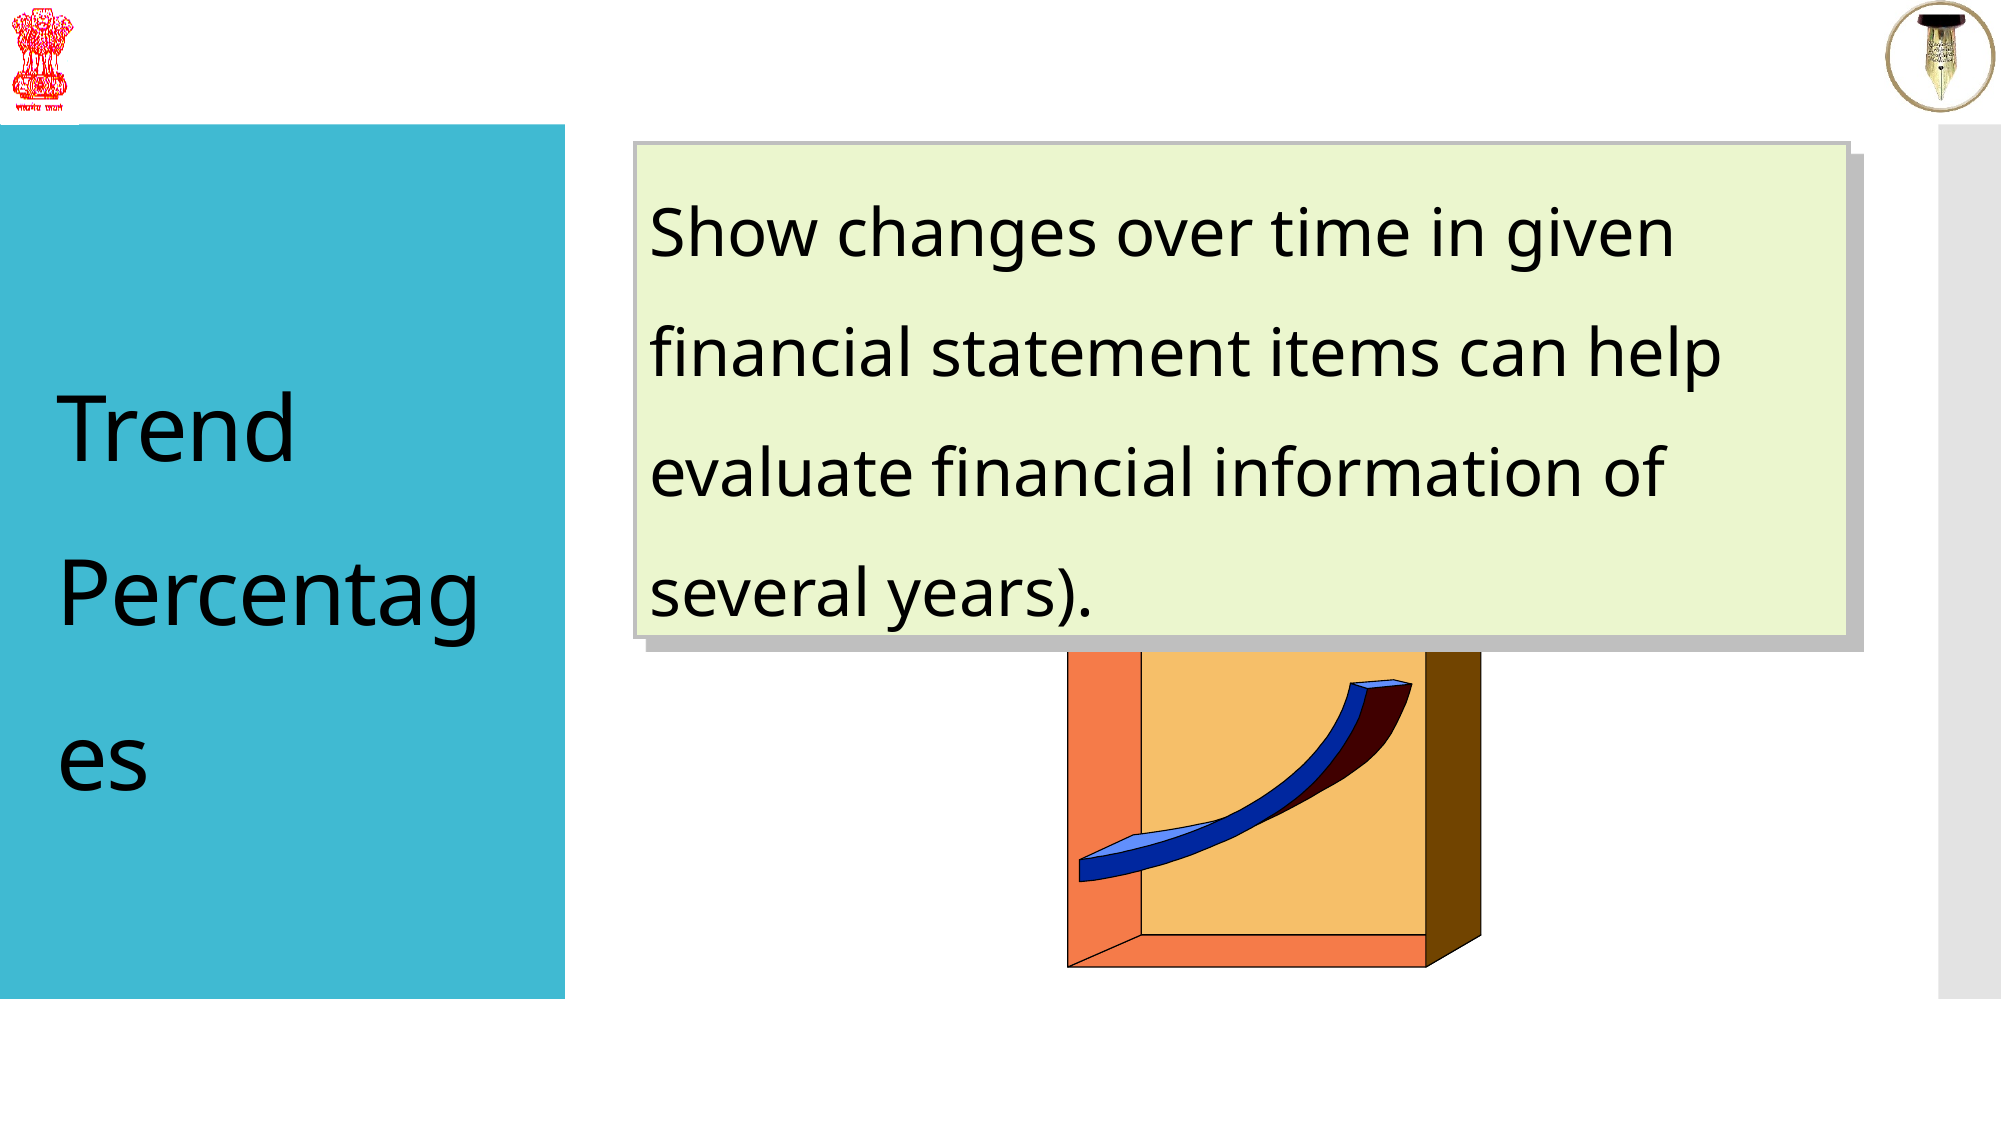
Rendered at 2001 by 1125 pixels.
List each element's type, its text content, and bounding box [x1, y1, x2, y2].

picture [1884, 0, 1996, 113]
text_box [0, 0, 79, 125]
title Trend Percentages [41, 184, 525, 940]
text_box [1065, 593, 1484, 970]
text_box Show changes over time in given financial statement items can help evaluate financial information of several years). [634, 142, 1849, 637]
